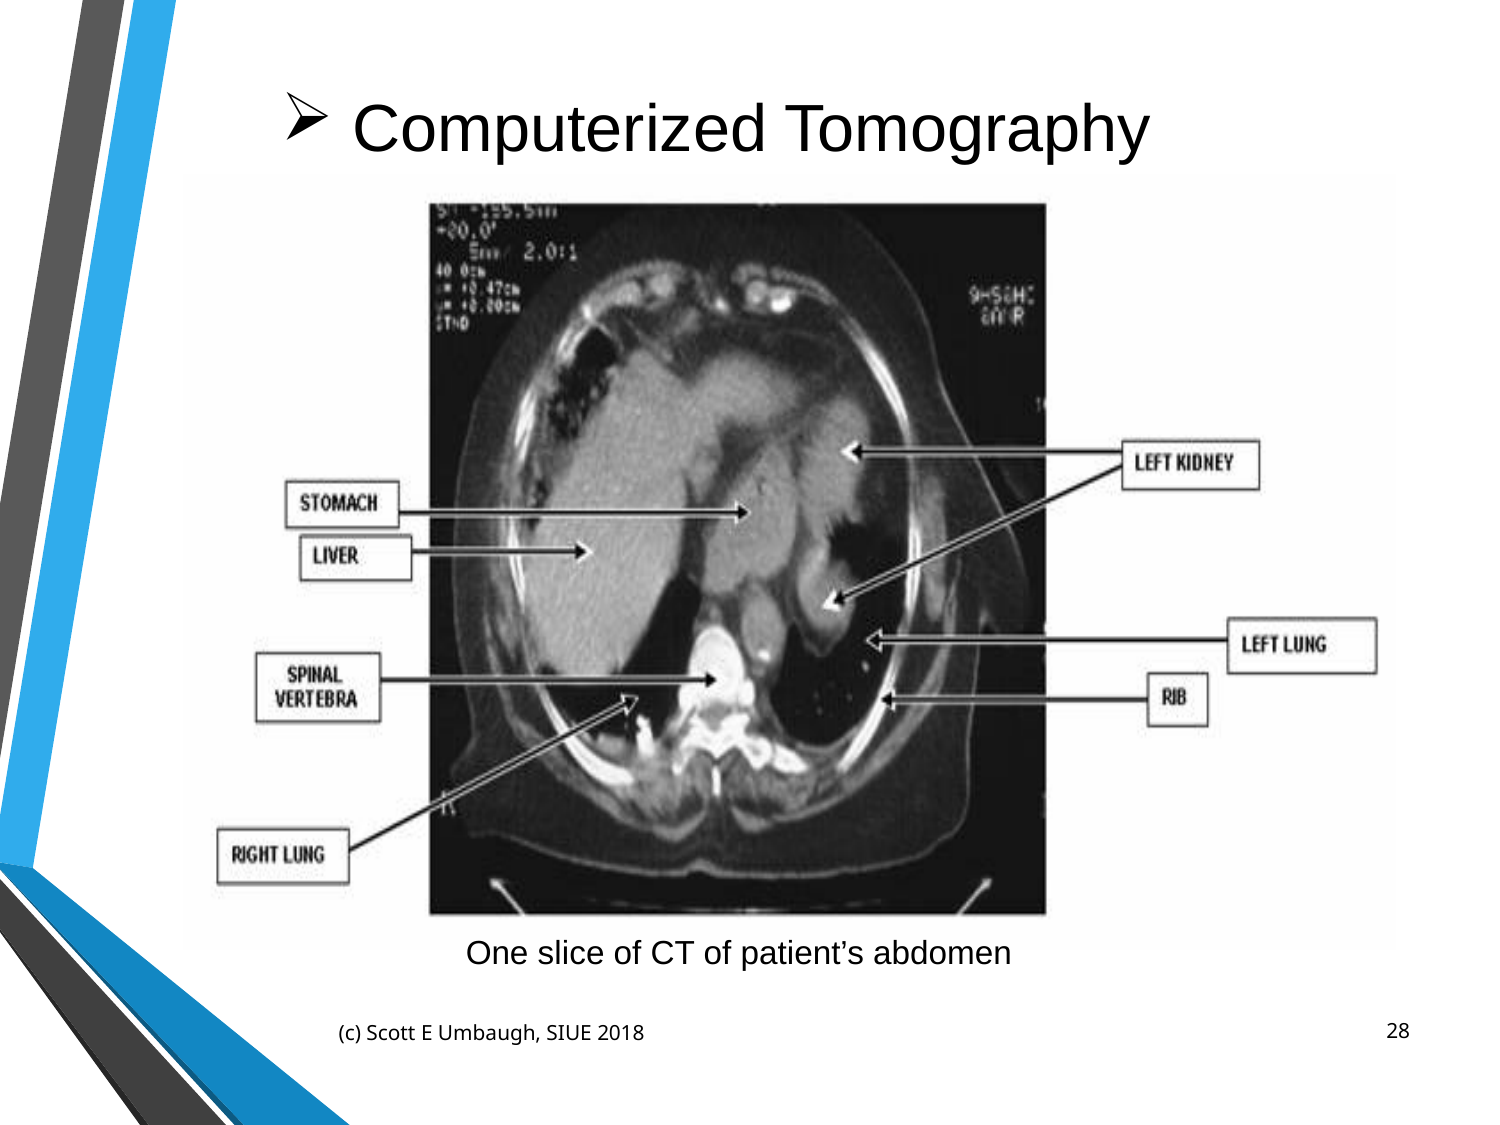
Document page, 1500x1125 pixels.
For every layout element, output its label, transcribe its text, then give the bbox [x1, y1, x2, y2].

picture [182, 174, 1396, 950]
slide_number 28 [1354, 1001, 1425, 1062]
text_box Computerized Tomography [266, 77, 1167, 172]
footer (c) Scott E Umbaugh, SIUE 2018 [323, 1001, 1196, 1062]
text_box One slice of CT of patient’s abdomen [451, 950, 1028, 979]
